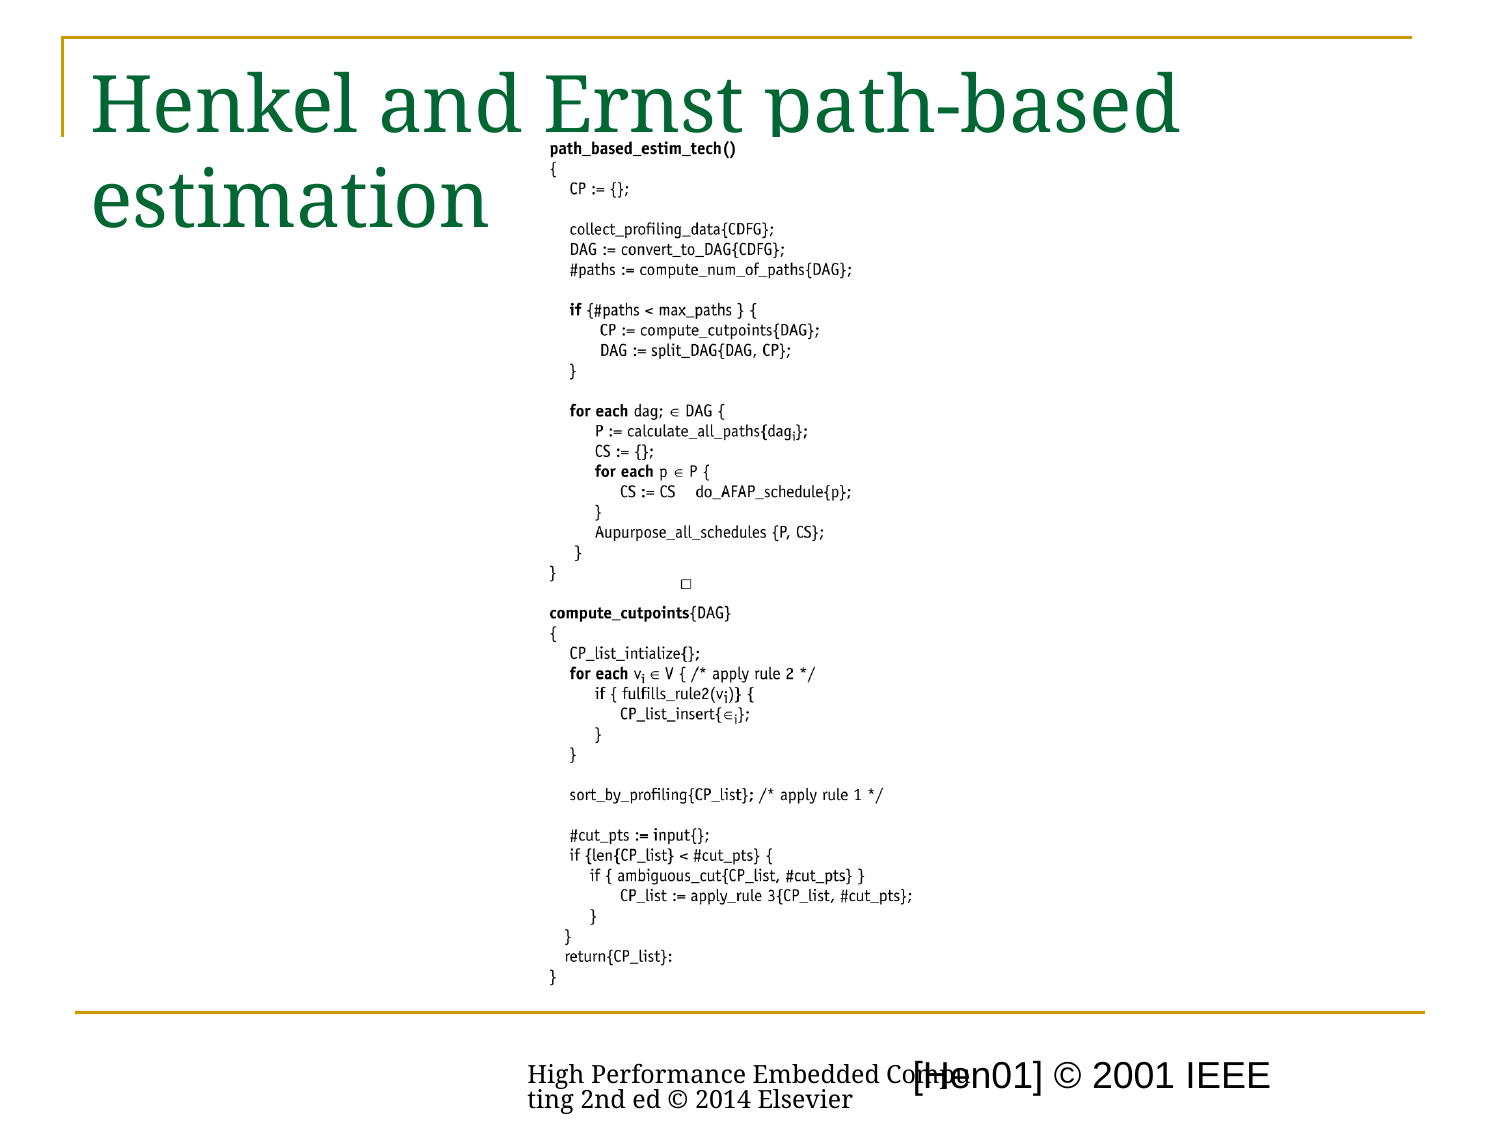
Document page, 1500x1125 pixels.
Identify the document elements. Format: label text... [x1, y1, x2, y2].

title Henkel and Ernst path-based estimation [75, 45, 1425, 233]
footer High Performance Embedded Computing 2nd ed © 2014 Elsevier [512, 1025, 988, 1100]
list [549, 137, 912, 1006]
text_box [Hen01] © 2001 IEEE [897, 1043, 1287, 1104]
